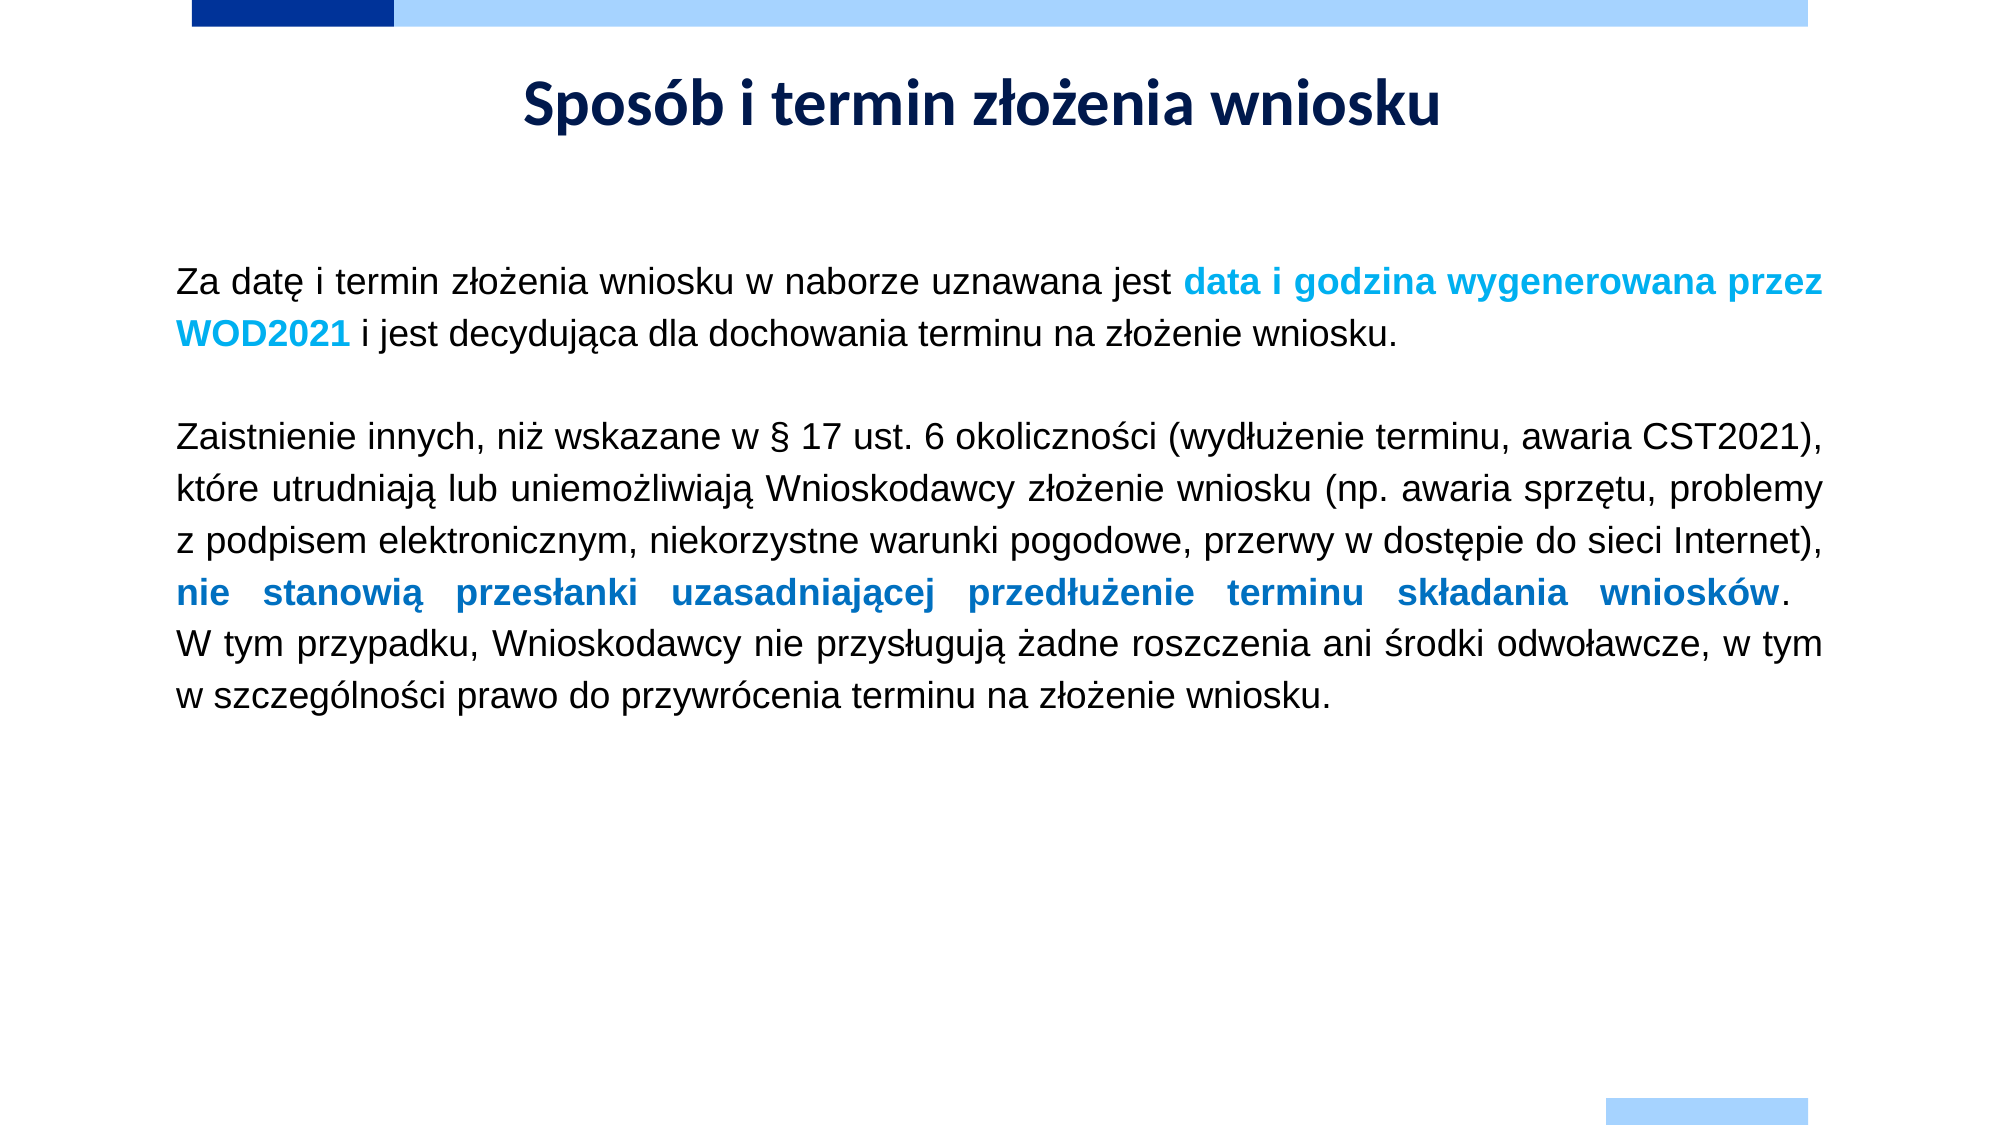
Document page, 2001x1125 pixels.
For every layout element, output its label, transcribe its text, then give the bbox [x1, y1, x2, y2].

text_box Za datę i termin złożenia wniosku w naborze uznawana jest data i godzina wygenerowana przez WOD2021 i jest decydująca dla dochowania terminu na złożenie wniosku. Zaistnienie innych, niż wskazane w § 17 ust. 6 okoliczności (wydłużenie terminu, awaria CST2021), które utrudniają lub uniemożliwiają Wnioskodawcy złożenie wniosku (np. awaria sprzętu, problemy z podpisem elektronicznym, niekorzystne warunki pogodowe, przerwy w dostępie do sieci Internet), nie stanowią przesłanki uzasadniającej przedłużenie terminu składania wniosków. W tym przypadku, Wnioskodawcy nie przysługują żadne roszczenia ani środki odwoławcze, w tym w szczególności prawo do przywrócenia terminu na złożenie wniosku. [161, 242, 1839, 879]
text_box Sposób i termin złożenia wniosku [203, 51, 1763, 146]
